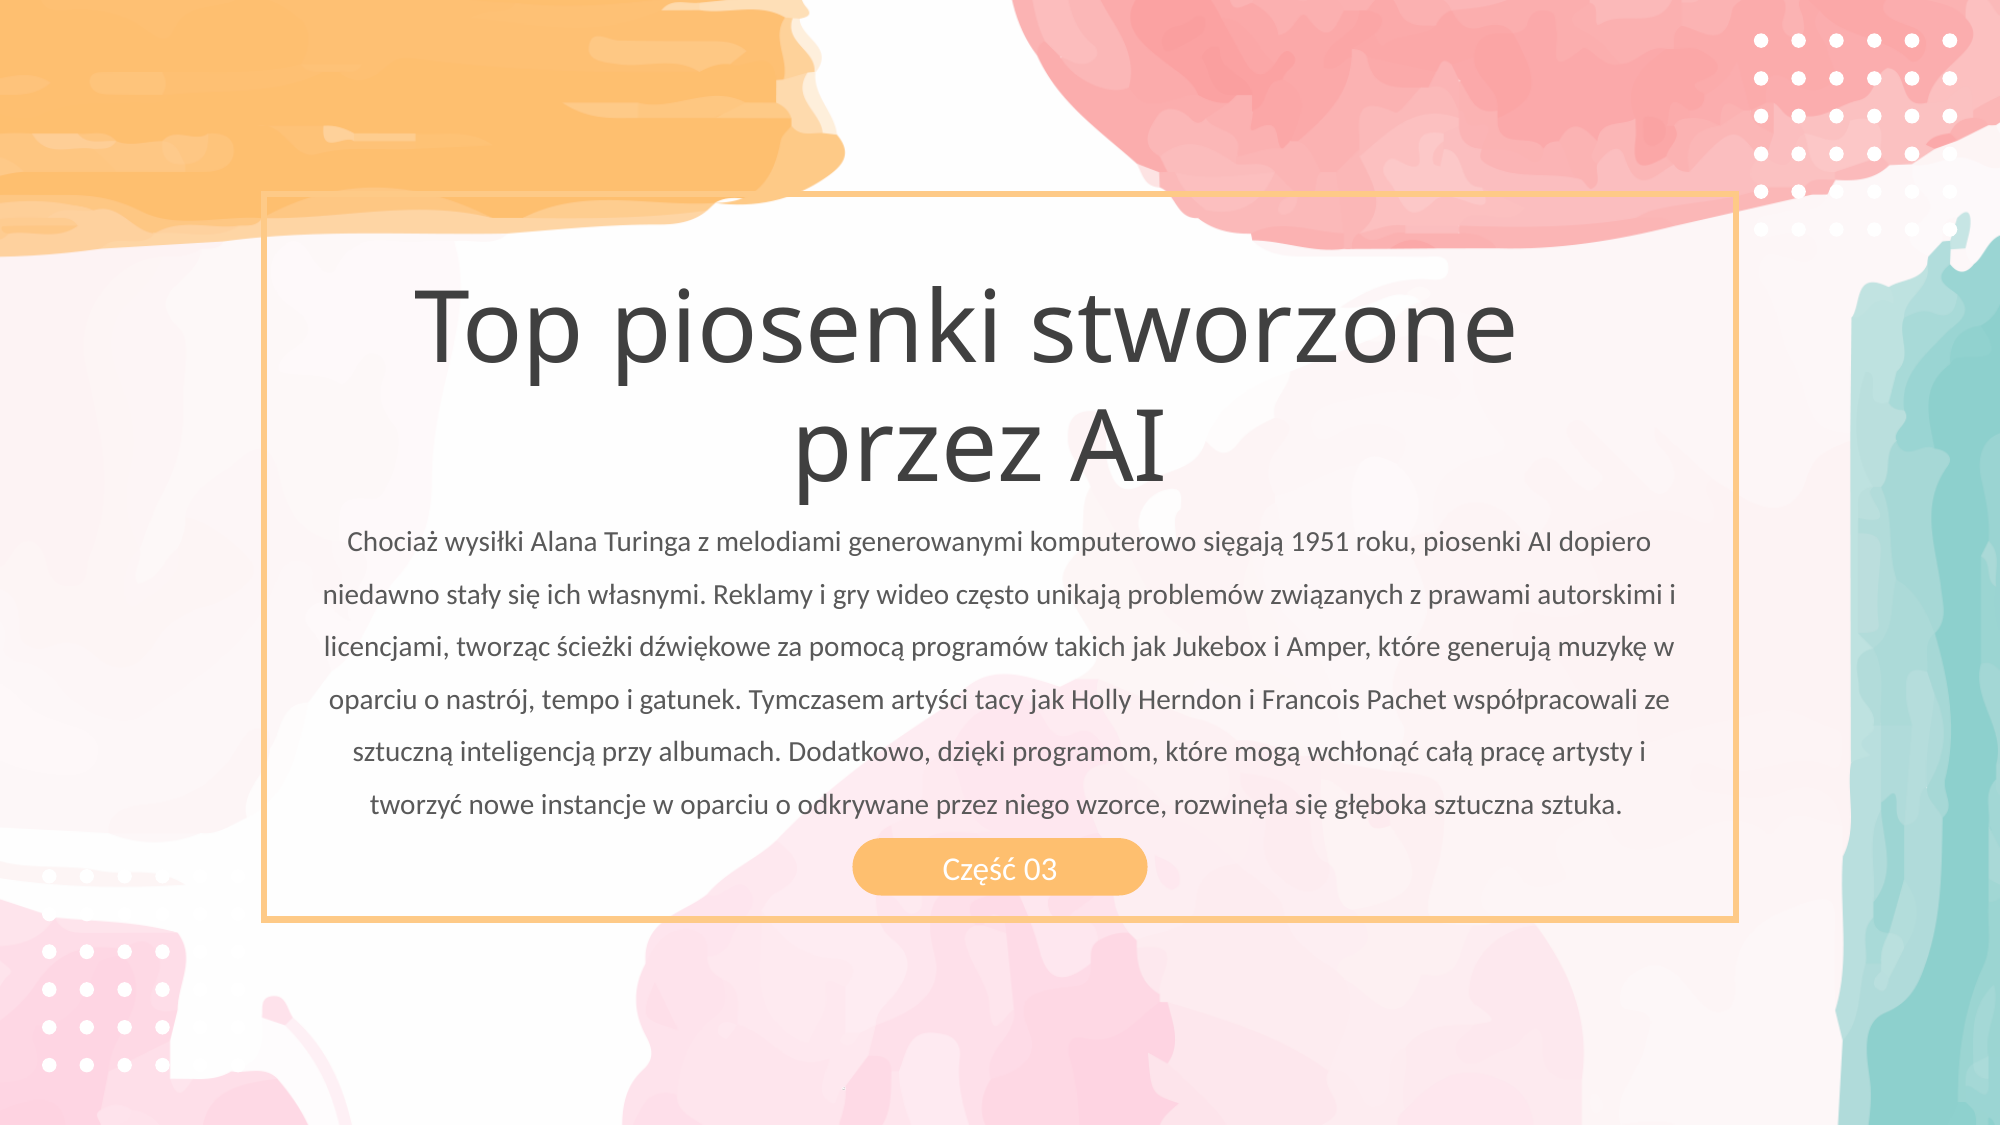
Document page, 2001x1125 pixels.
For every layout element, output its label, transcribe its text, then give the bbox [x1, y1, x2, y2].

picture [0, 0, 2000, 1125]
text_box Top piosenki stworzone przez AI [399, 254, 1561, 510]
text_box [263, 193, 1737, 920]
